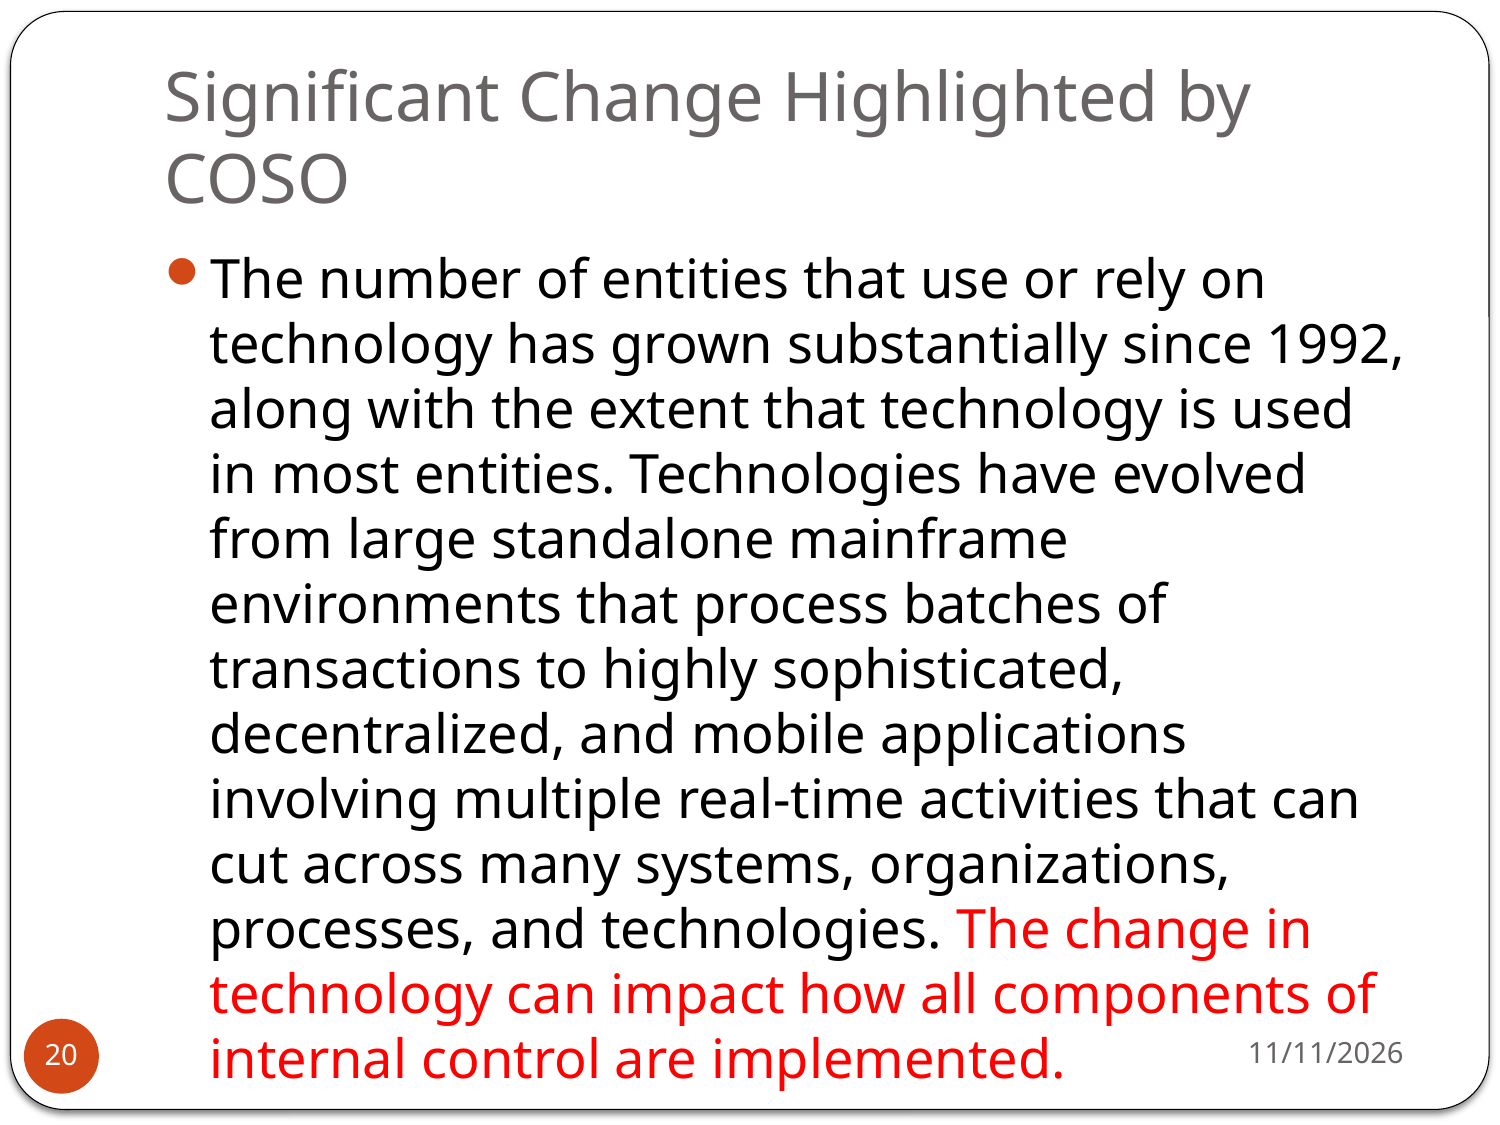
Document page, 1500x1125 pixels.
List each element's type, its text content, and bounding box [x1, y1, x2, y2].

slide_number 20 [23, 1018, 99, 1094]
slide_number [1012, 1015, 1419, 1094]
title Significant Change Highlighted by COSO [150, 45, 1425, 233]
list The number of entities that use or rely on technology has grown substantially since 1992, along with the extent that technology is used in most entities. Technologies have evolved from large standalone mainframe environments that process batches of transactions to highly sophisticated, decentralized, and mobile applications involving multiple real-time activities that can cut across many systems, organizations, processes, and technologies. The change in technology can impact how all components of internal control are implemented. [150, 237, 1425, 988]
